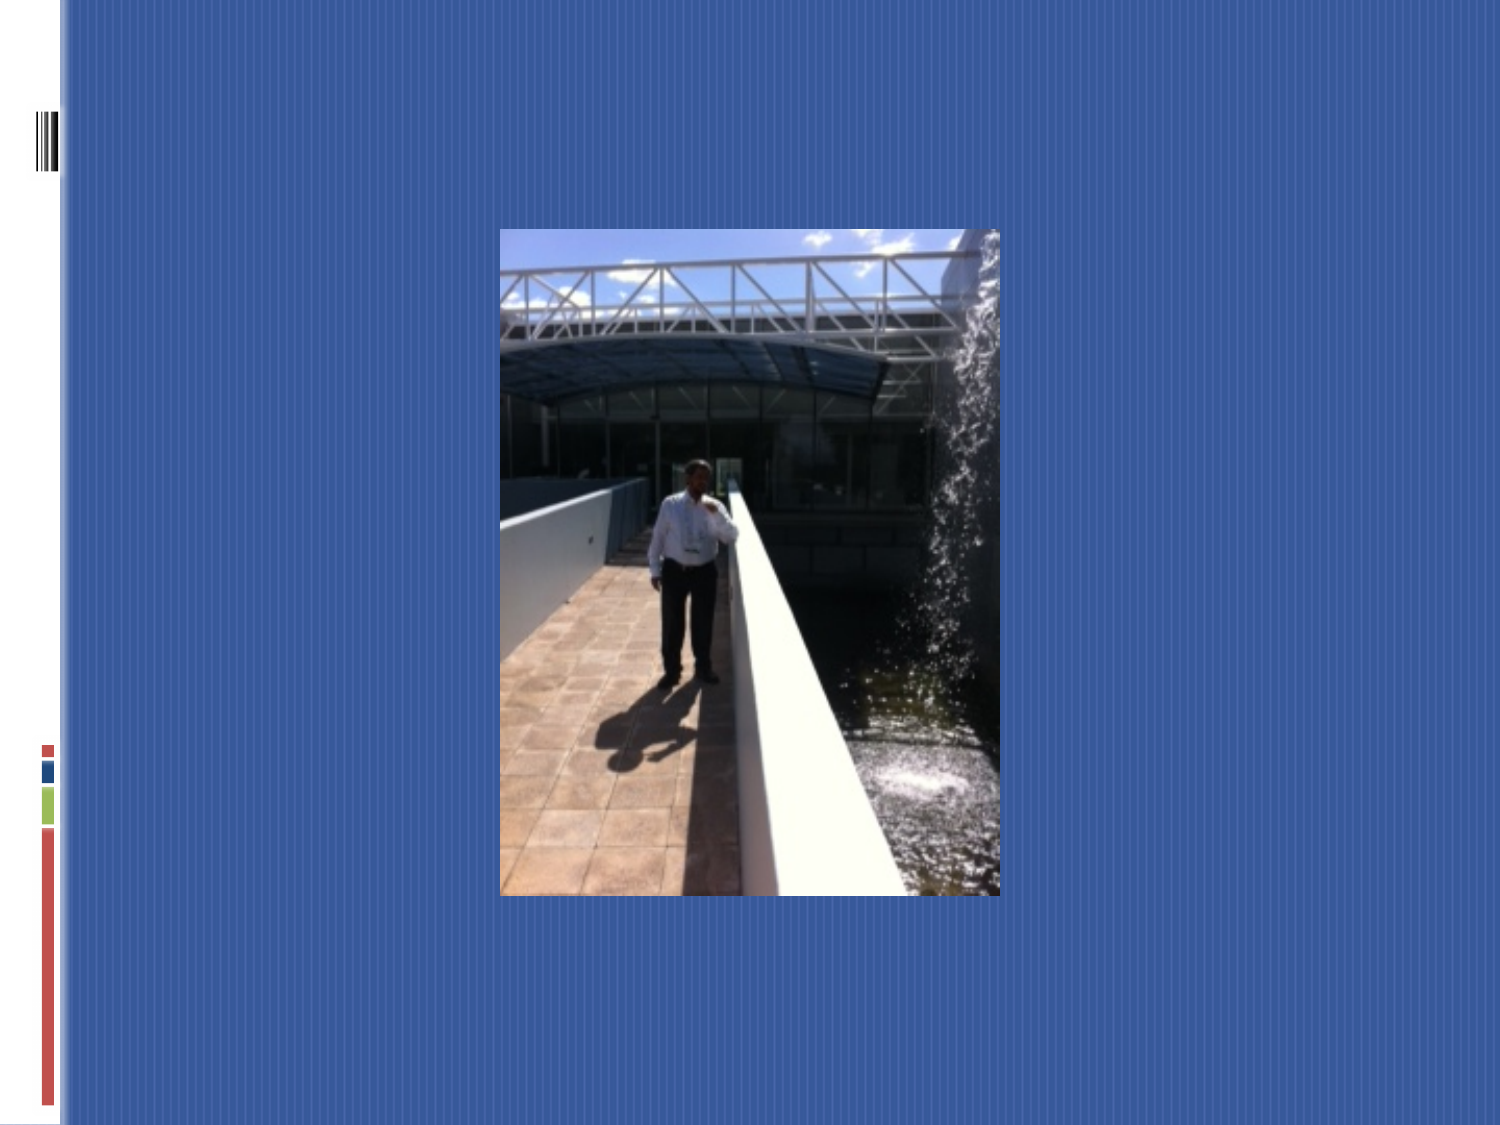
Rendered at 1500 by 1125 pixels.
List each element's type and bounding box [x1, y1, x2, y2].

picture [499, 228, 1001, 897]
